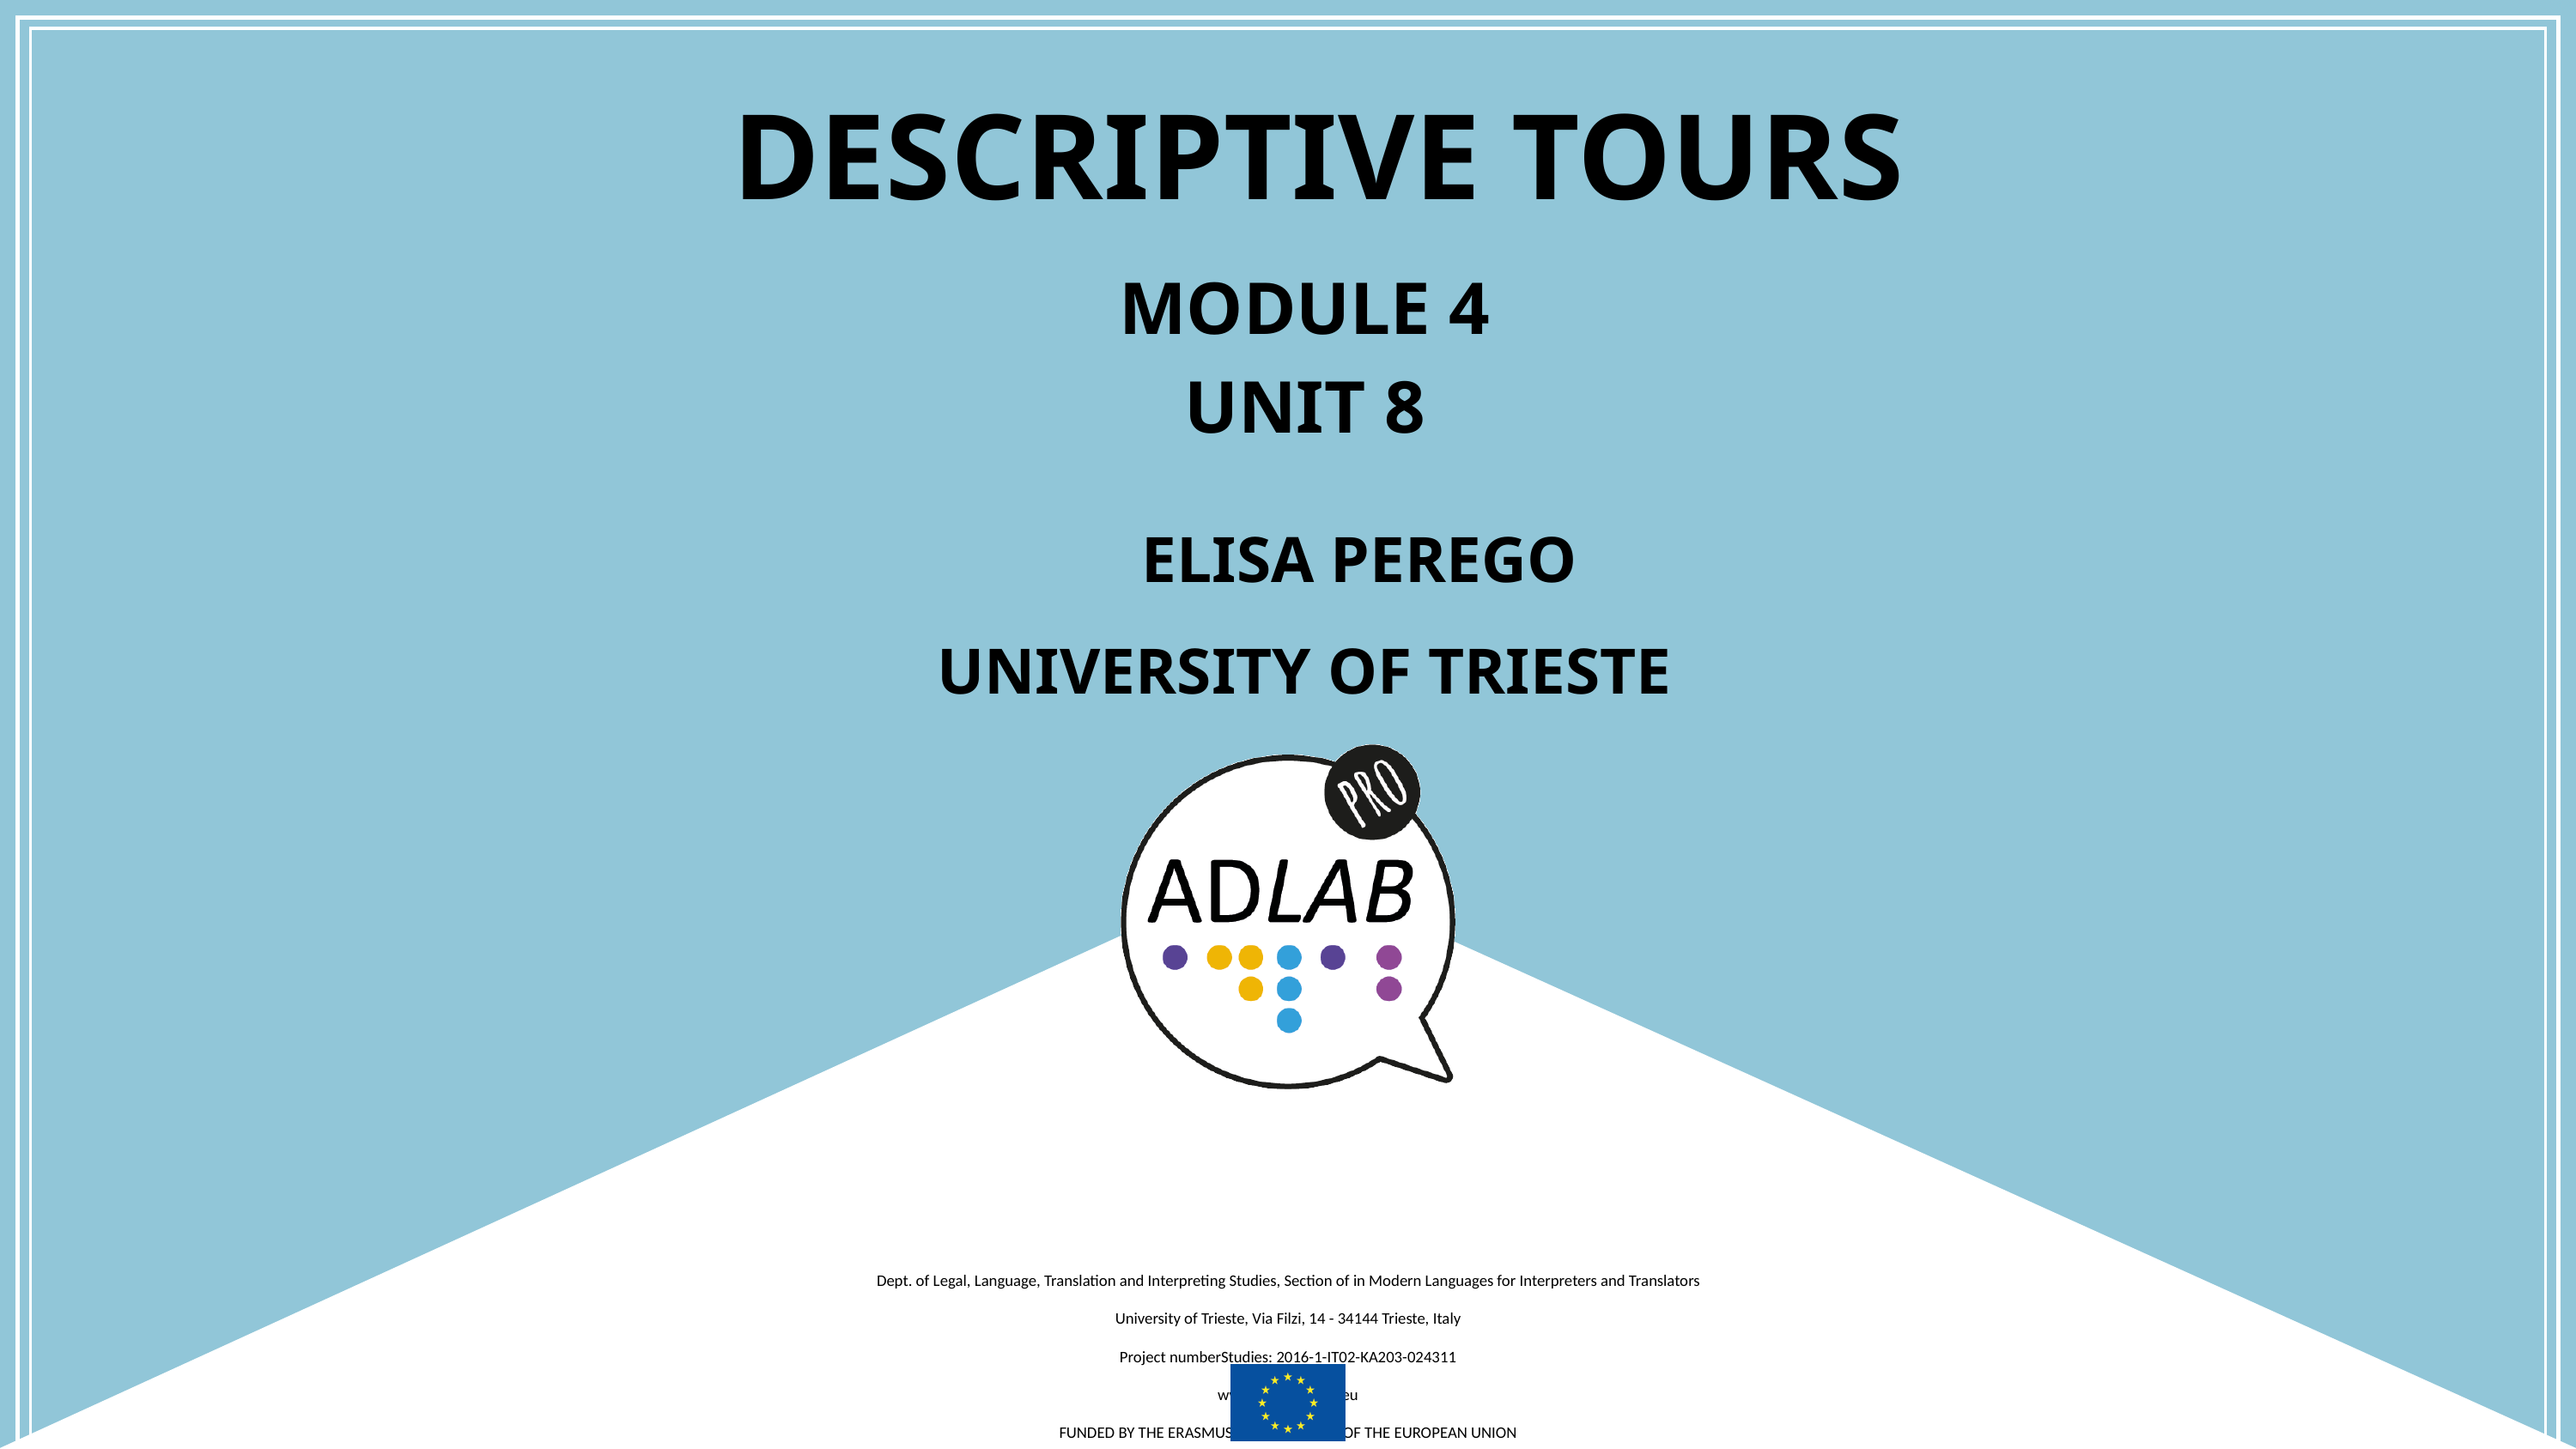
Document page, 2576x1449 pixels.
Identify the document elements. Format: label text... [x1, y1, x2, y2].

list elisa perego [226, 521, 2494, 617]
title Descriptive tours [144, 91, 2494, 252]
picture [1111, 736, 1465, 1089]
picture [1230, 1364, 1346, 1441]
list University of trieste [338, 633, 2271, 729]
list Module 4 Unit 8 [338, 266, 2271, 477]
